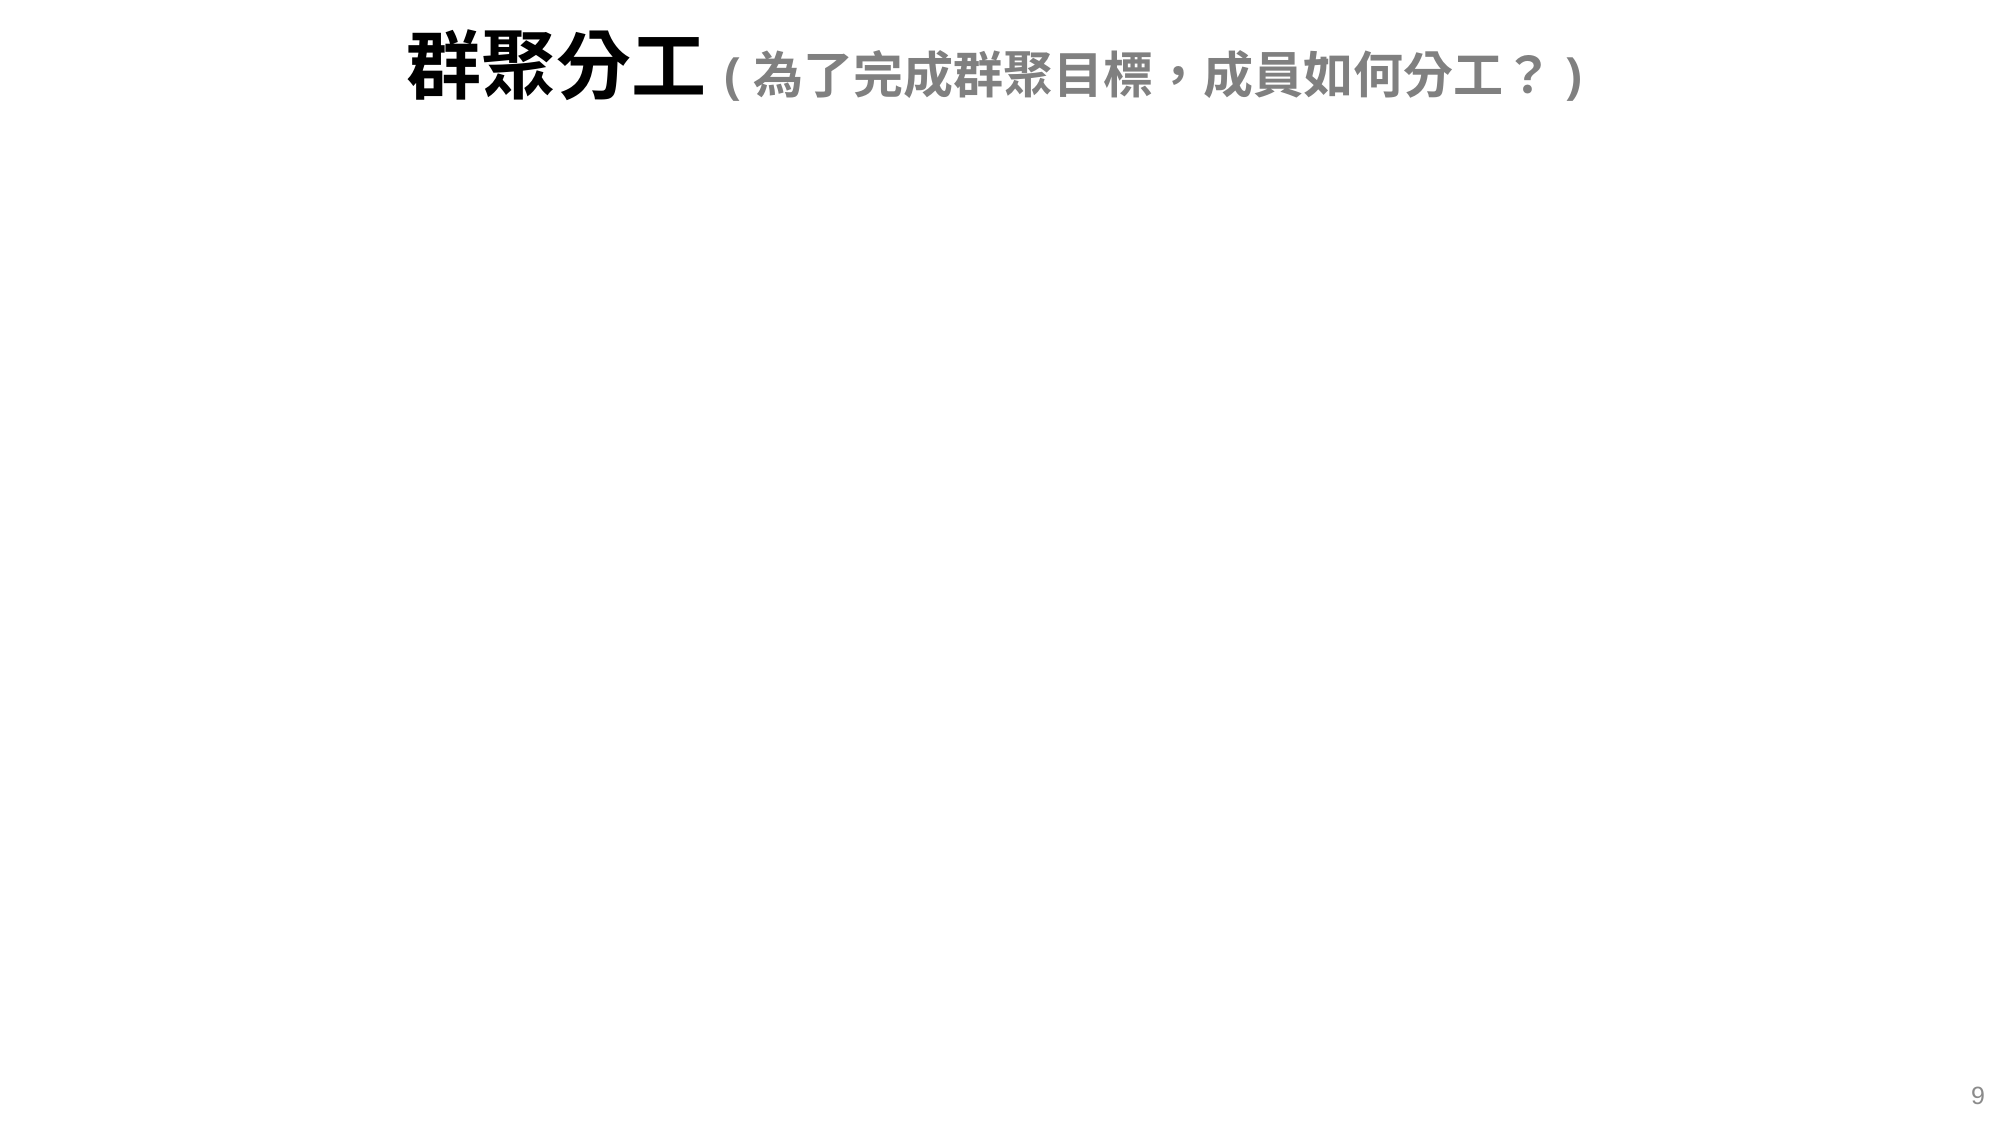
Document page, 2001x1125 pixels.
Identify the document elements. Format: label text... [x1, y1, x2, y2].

text_box 群聚分工(為了完成群聚目標，成員如何分工？) [219, 11, 1769, 117]
